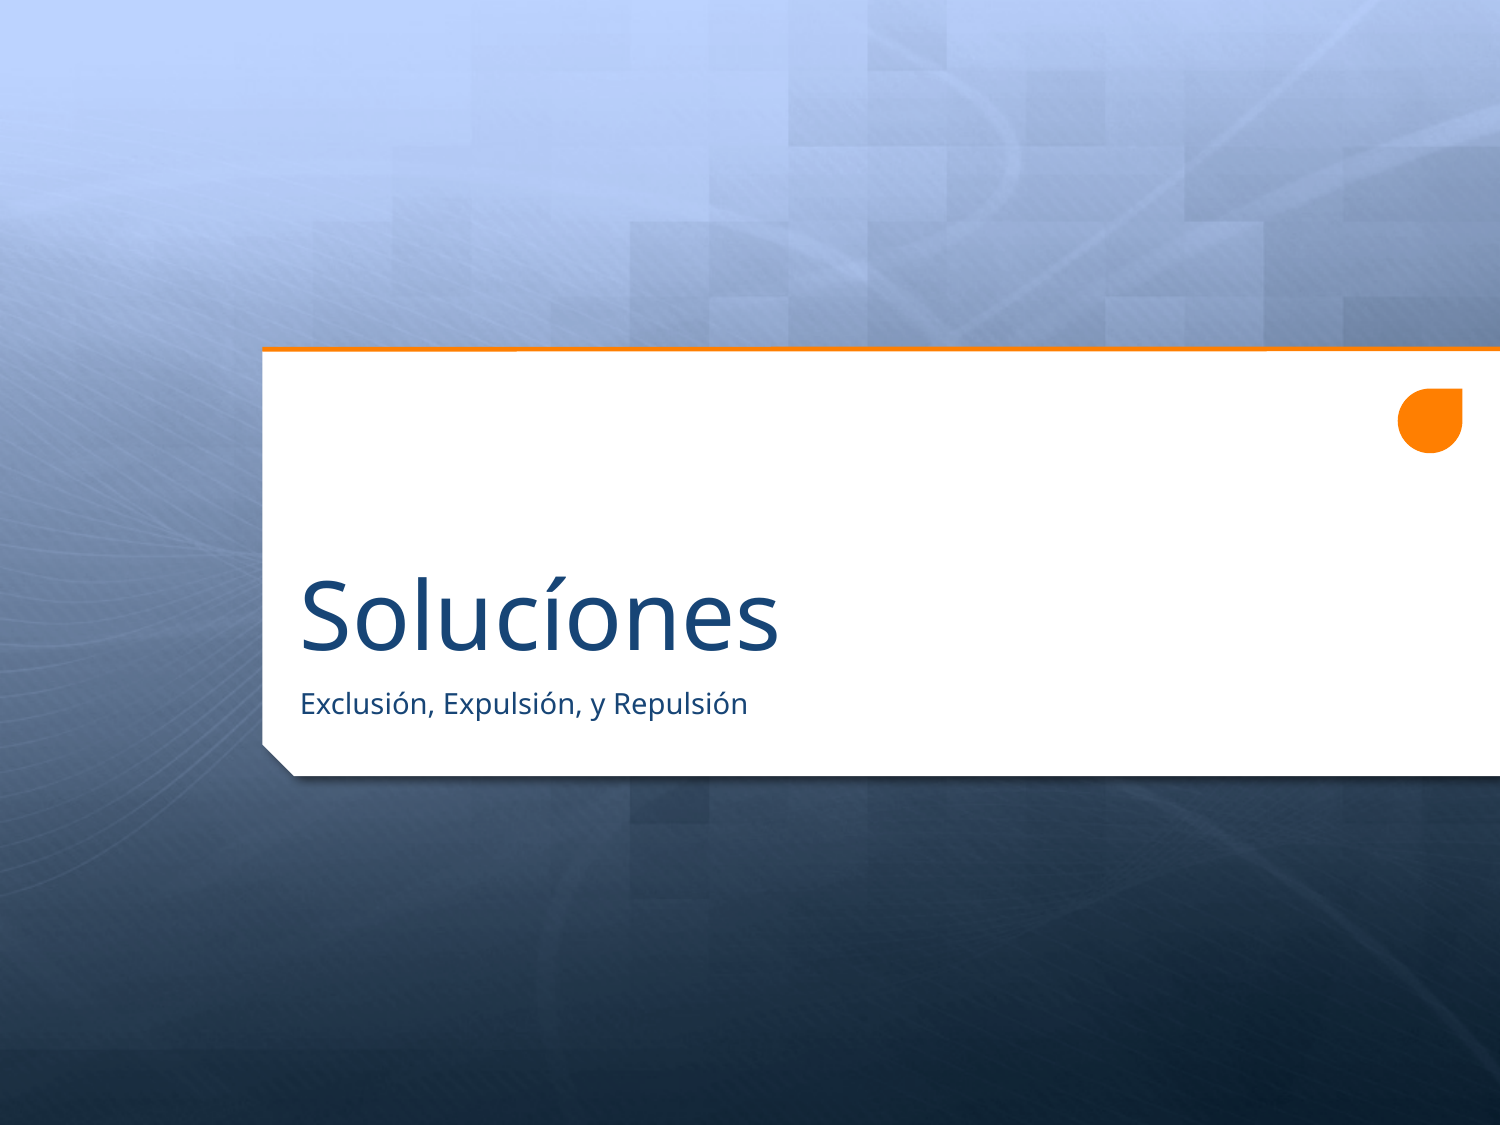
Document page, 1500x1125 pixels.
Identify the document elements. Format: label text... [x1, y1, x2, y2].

list Exclusión, Expulsión, y Repulsión [284, 678, 1248, 773]
title Solucíones [284, 435, 1248, 677]
